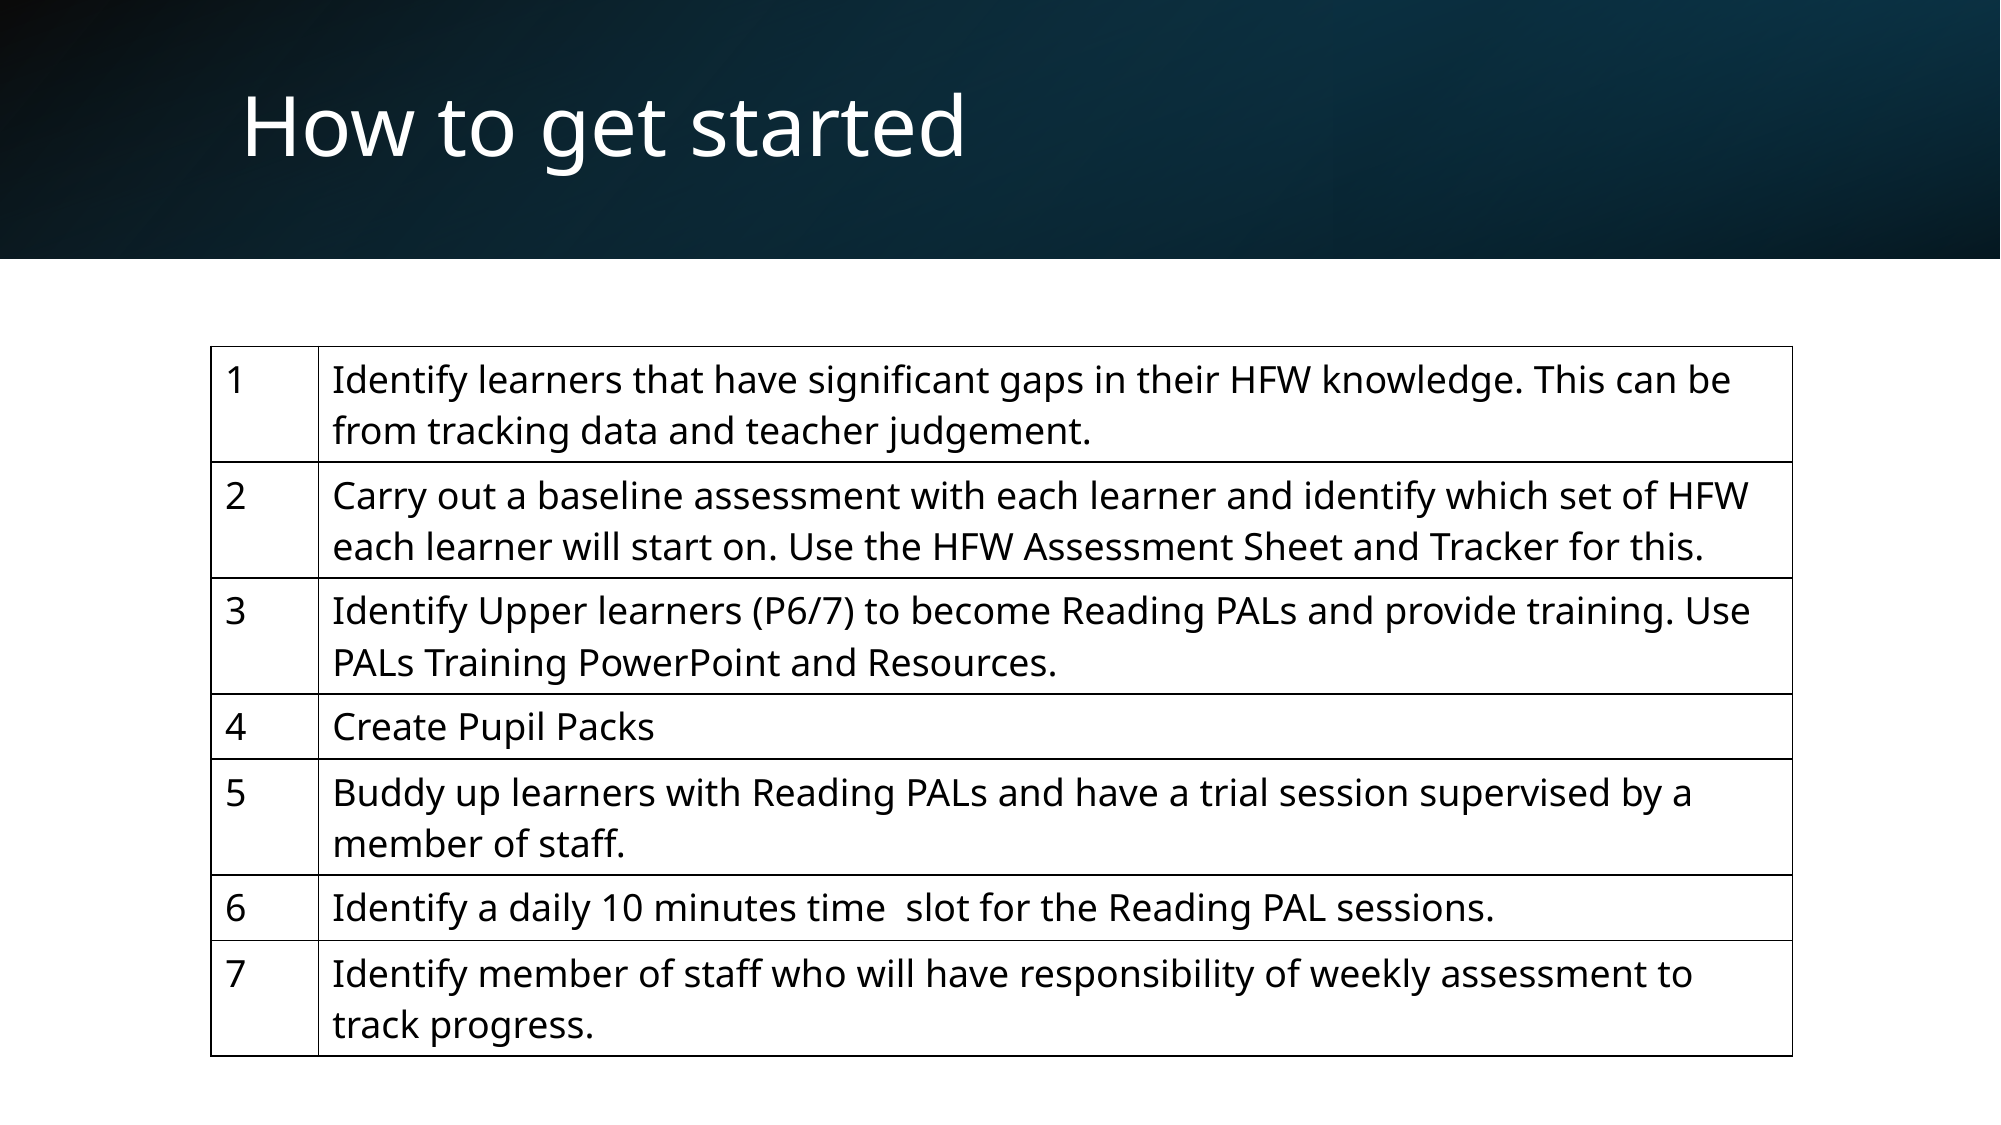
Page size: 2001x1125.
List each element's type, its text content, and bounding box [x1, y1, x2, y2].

table_cell Identify Upper learners (P6/7) to become Reading PALs and provide training. Use PALs Training PowerPoint and Resources. [319, 579, 1792, 693]
table_cell 5 [212, 760, 318, 874]
table_cell Identify member of staff who will have responsibility of weekly assessment to track progress. [319, 941, 1792, 1055]
table_cell 6 [212, 876, 318, 940]
table_header 1 [212, 347, 318, 461]
table_cell 4 [212, 695, 318, 758]
table_cell 3 [212, 579, 318, 693]
table_header Identify learners that have significant gaps in their HFW knowledge. This can be from tracking data and teacher judgement. [319, 347, 1792, 461]
table_cell Create Pupil Packs [319, 695, 1792, 758]
table_cell 2 [212, 463, 318, 577]
text_box [0, 0, 2000, 260]
table_cell 7 [212, 941, 318, 1055]
text_box [0, 260, 2000, 1125]
table_cell Identify a daily 10 minutes time slot for the Reading PAL sessions. [319, 876, 1792, 940]
table_cell Buddy up learners with Reading PALs and have a trial session supervised by a member of staff. [319, 760, 1792, 874]
title How to get started [225, 57, 1873, 202]
table_cell Carry out a baseline assessment with each learner and identify which set of HFW each learner will start on. Use the HFW Assessment Sheet and Tracker for this. [319, 463, 1792, 577]
